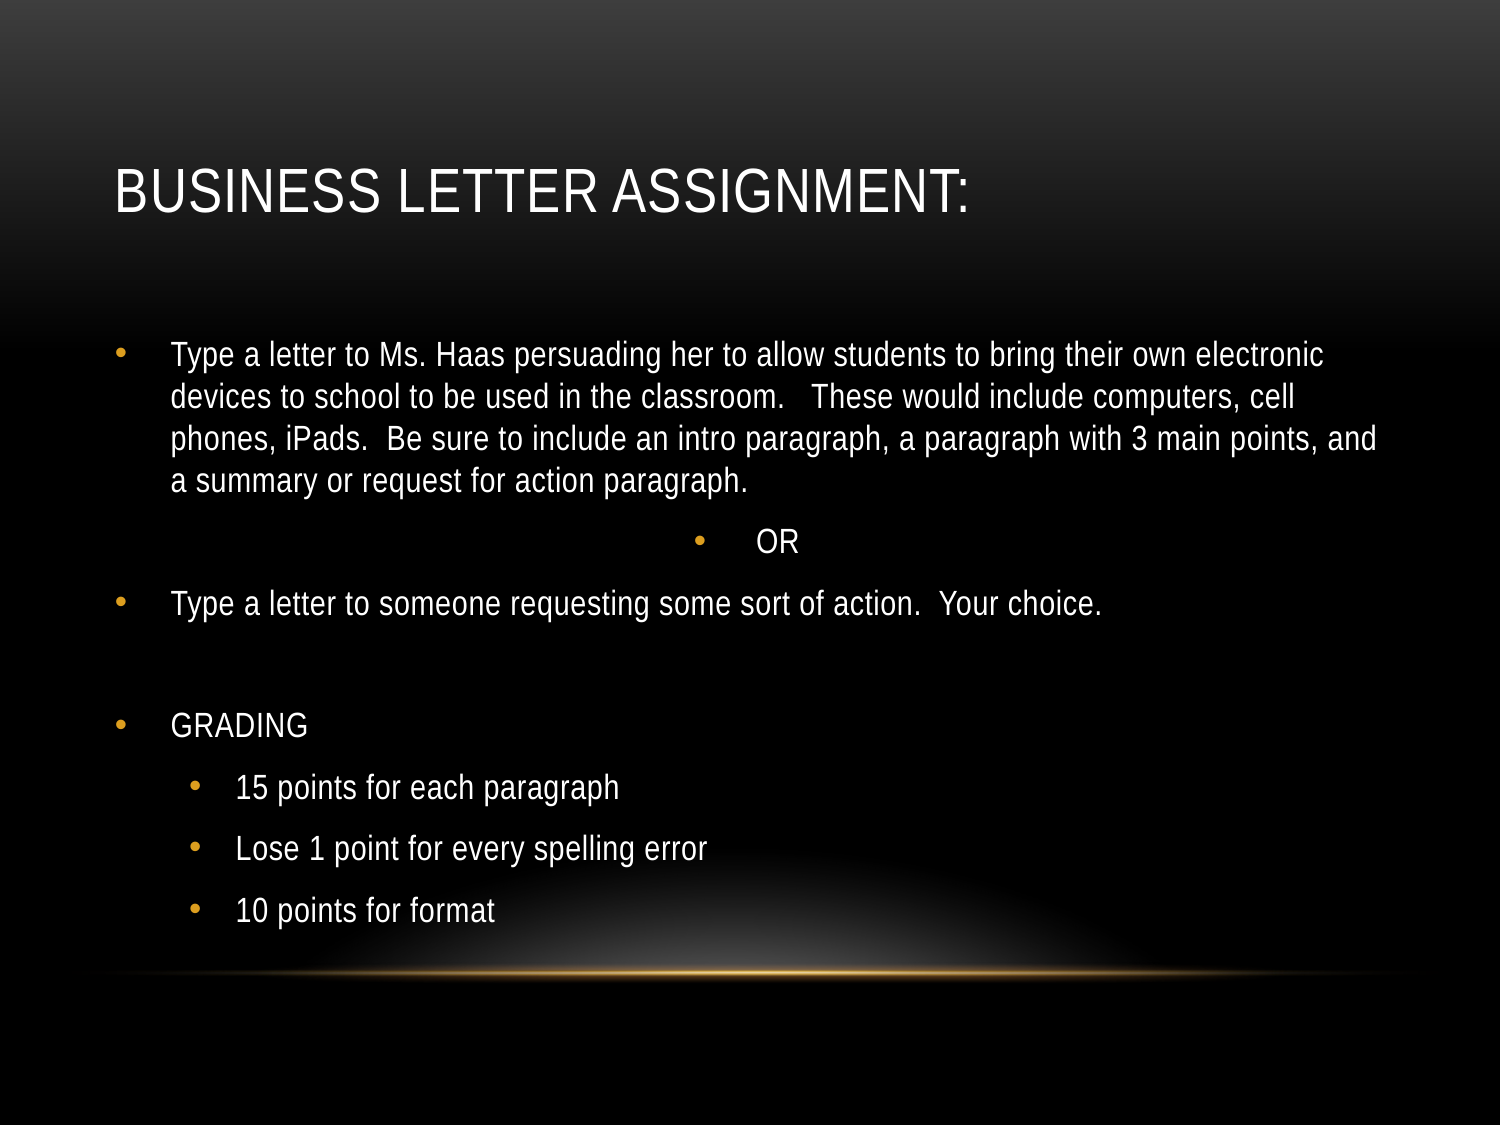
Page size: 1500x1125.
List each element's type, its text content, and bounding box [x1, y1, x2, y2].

picture [0, 0, 1500, 1125]
title Business Letter assignment: [99, 45, 1400, 233]
list Type a letter to Ms. Haas persuading her to allow students to bring their own electronic devices to school to be used in the classroom. These would include computers, cell phones, iPads. Be sure to include an intro paragraph, a paragraph with 3 main points, and a summary or request for action paragraph. OR Type a letter to someone requesting some sort of action. Your choice. GRADING 15 points for each paragraph Lose 1 point for every spelling error 10 points for format [99, 262, 1400, 938]
